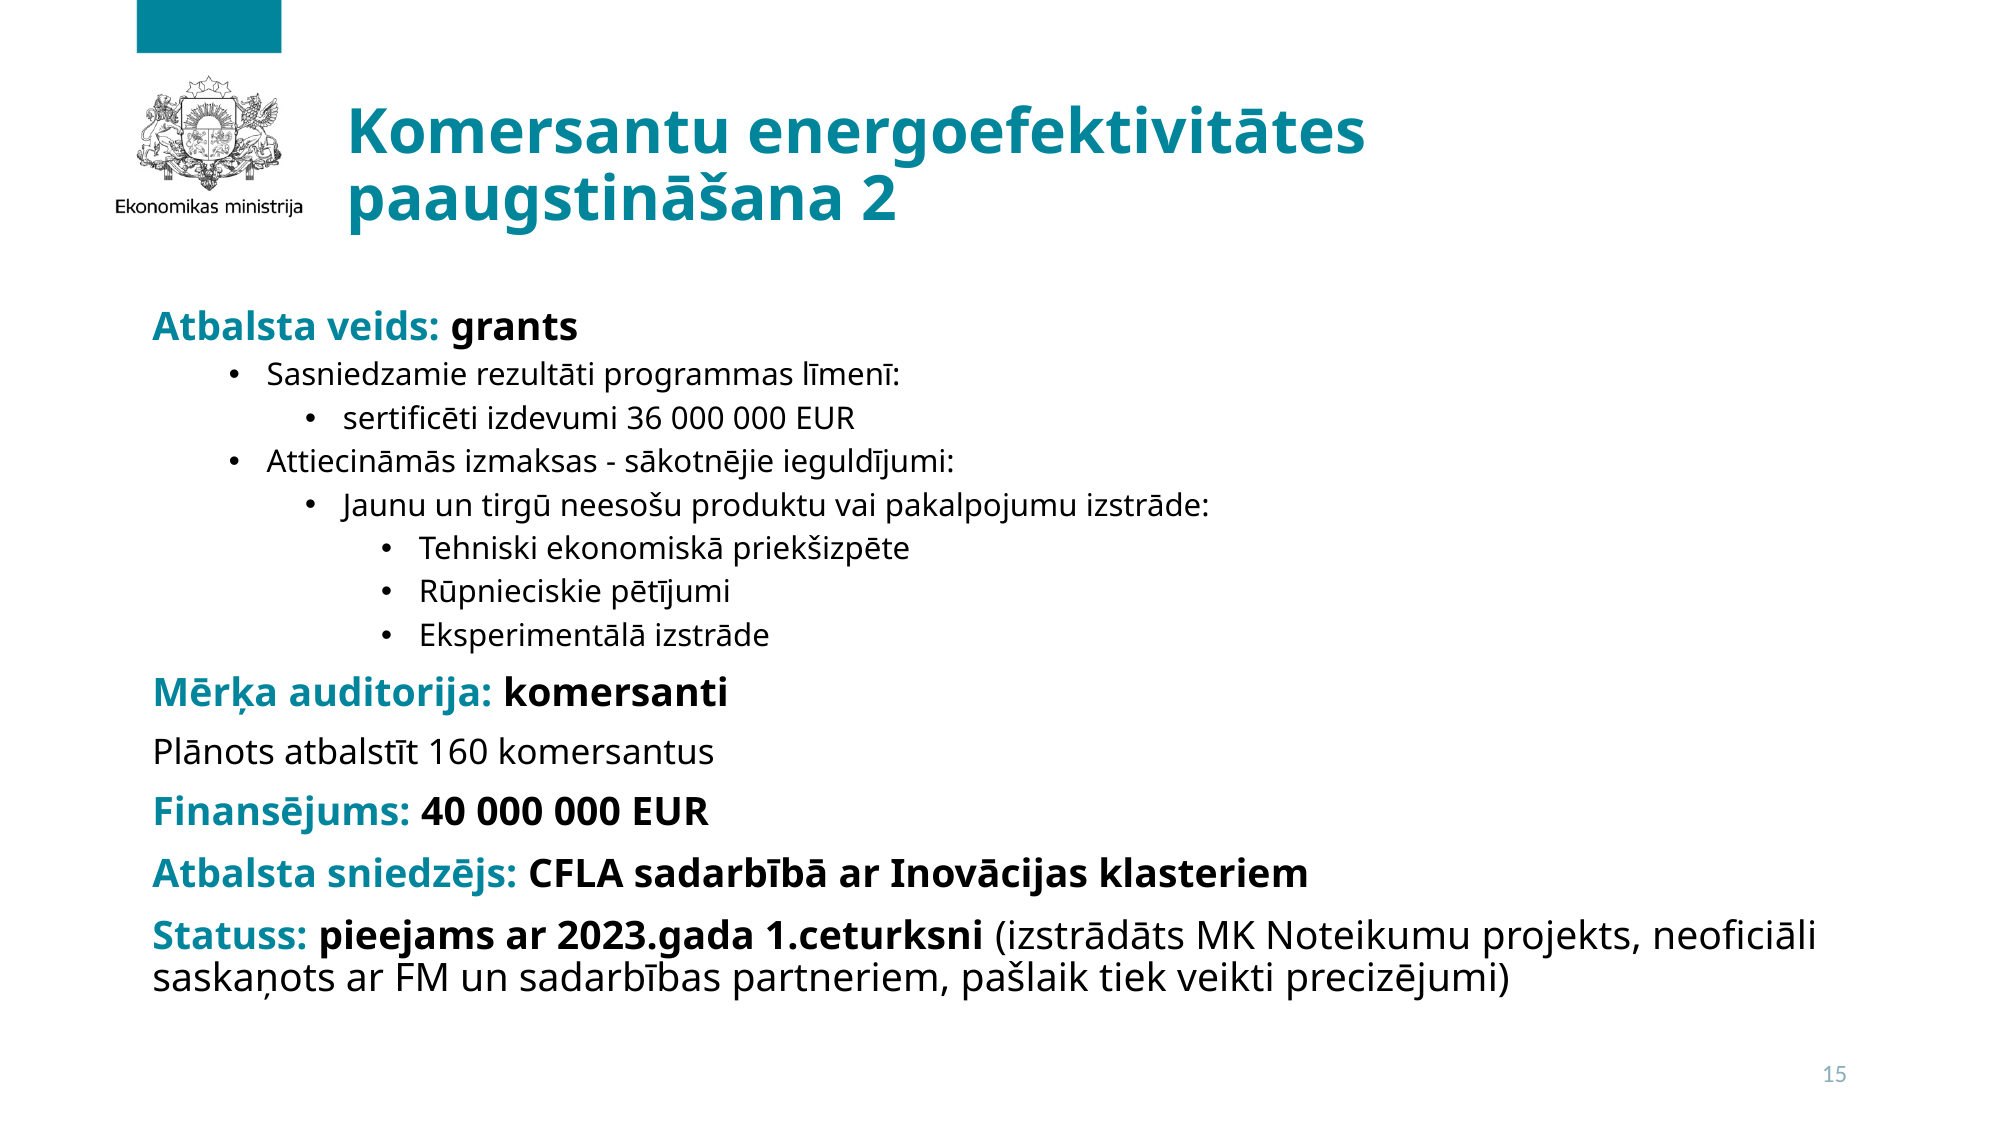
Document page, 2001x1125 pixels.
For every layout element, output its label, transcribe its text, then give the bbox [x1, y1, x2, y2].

slide_number 15 [1412, 1042, 1863, 1103]
list Atbalsta veids: grants Sasniedzamie rezultāti programmas līmenī: sertificēti izdevumi 36 000 000 EUR Attiecināmās izmaksas - sākotnējie ieguldījumi: Jaunu un tirgū neesošu produktu vai pakalpojumu izstrāde: Tehniski ekonomiskā priekšizpēte Rūpnieciskie pētījumi Eksperimentālā izstrāde Mērķa auditorija: komersanti Plānots atbalstīt 160 komersantus Finansējums: 40 000 000 EUR Atbalsta sniedzējs: CFLA sadarbībā ar Inovācijas klasteriem Statuss: pieejams ar 2023.gada 1.ceturksni (izstrādāts MK Noteikumu projekts, neoficiāli saskaņots ar FM un sadarbības partneriem, pašlaik tiek veikti precizējumi) [137, 299, 1863, 1014]
picture [64, 0, 354, 322]
title Komersantu energoefektivitātes paaugstināšana 2 [331, 56, 1863, 278]
